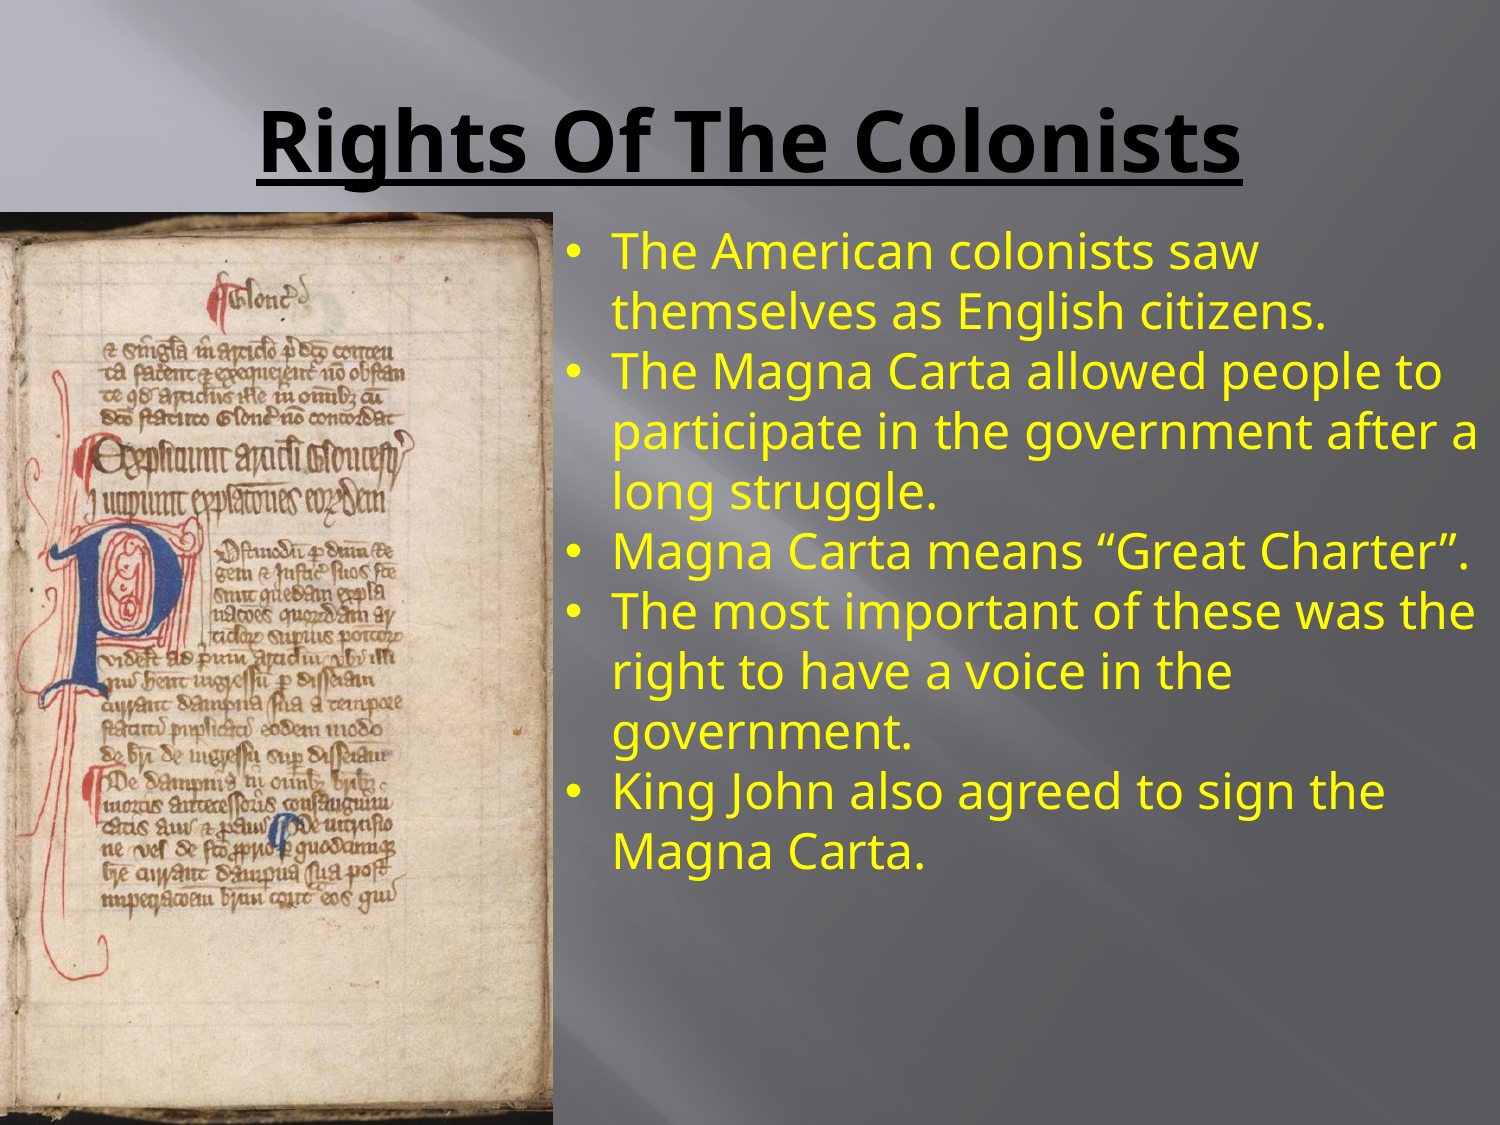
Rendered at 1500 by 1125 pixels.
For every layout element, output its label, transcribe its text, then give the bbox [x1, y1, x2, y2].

text_box The American colonists saw themselves as English citizens. The Magna Carta allowed people to participate in the government after a long struggle. Magna Carta means “Great Charter”. The most important of these was the right to have a voice in the government. King John also agreed to sign the Magna Carta. [553, 212, 1500, 888]
title Rights Of The Colonists [75, 45, 1425, 212]
picture [0, 212, 553, 1125]
